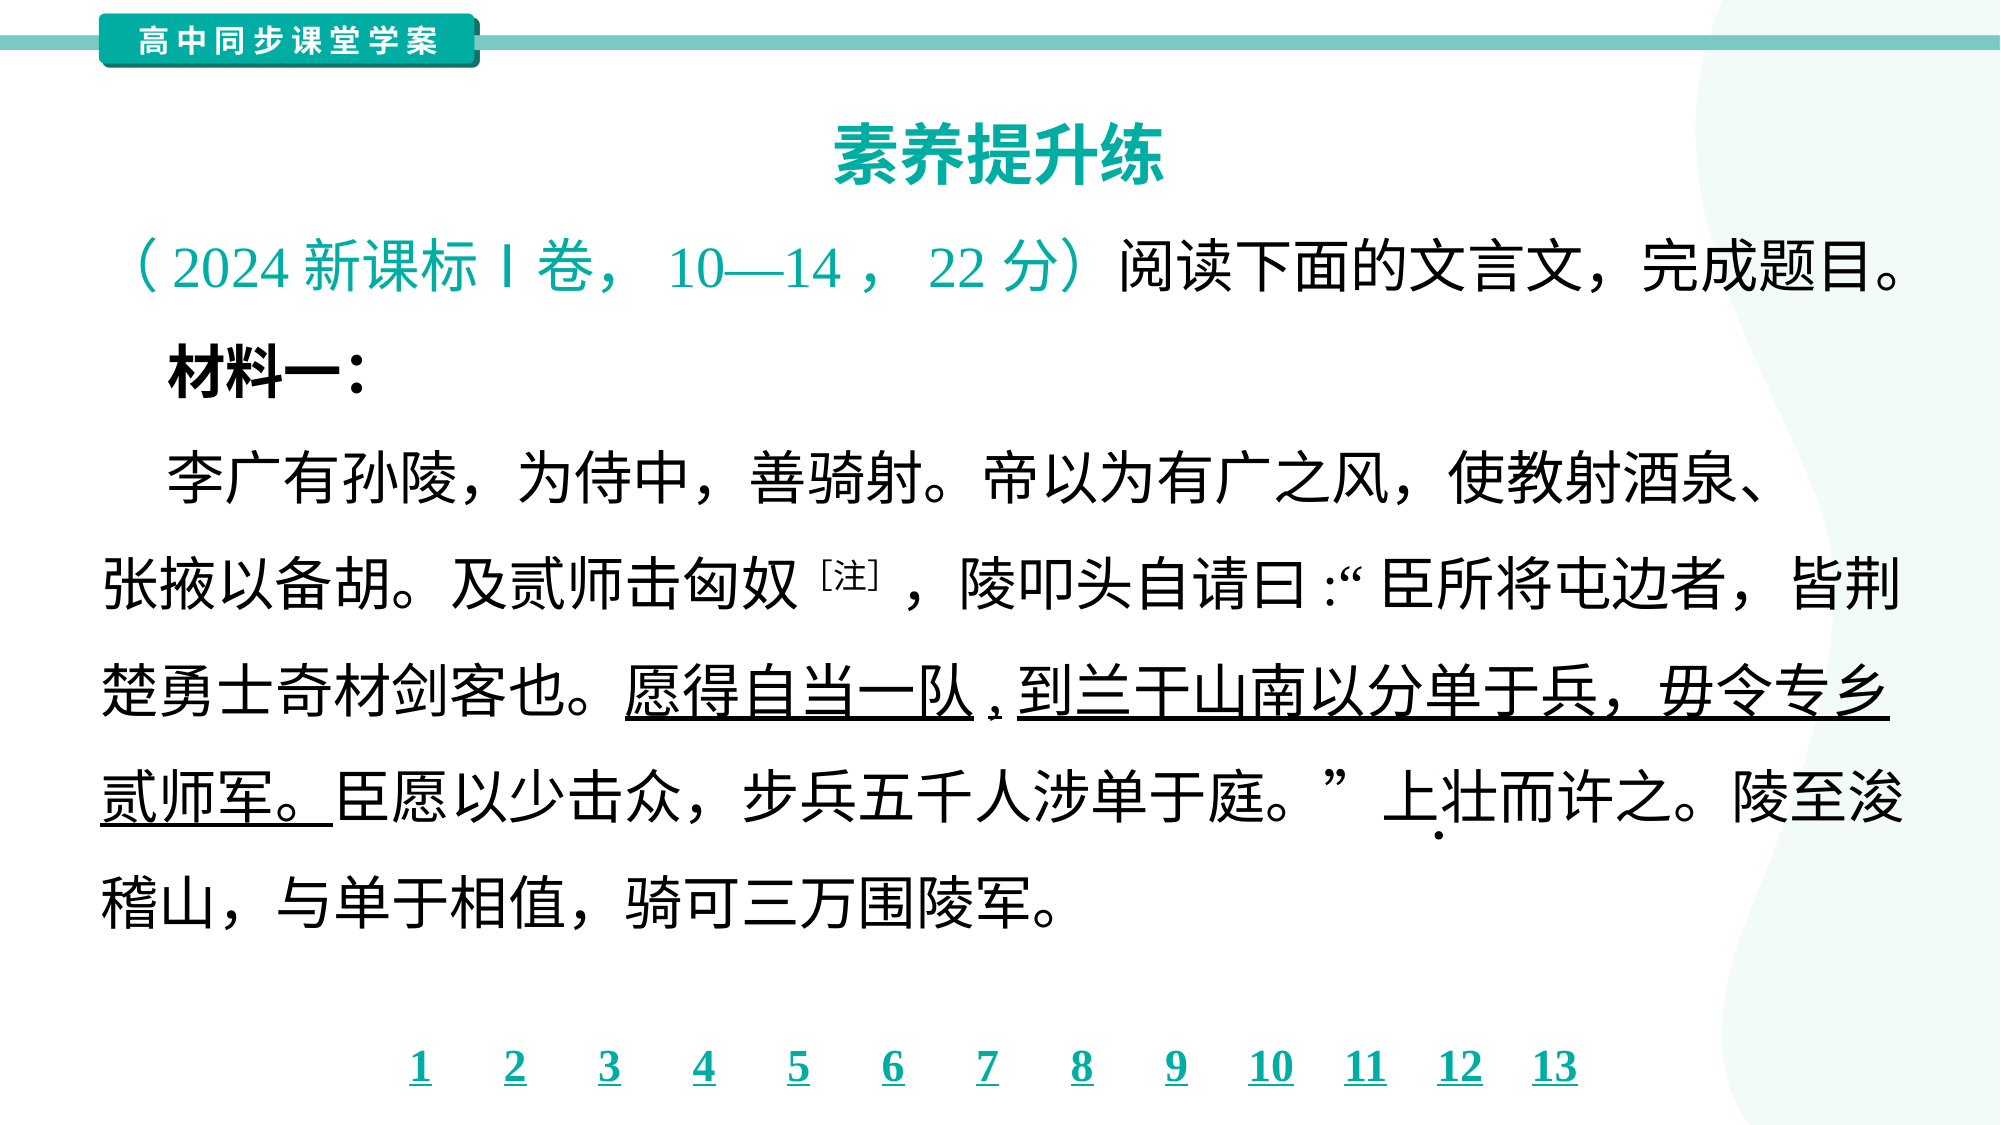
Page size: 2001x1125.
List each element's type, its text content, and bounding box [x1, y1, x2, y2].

text_box [1434, 831, 1443, 840]
picture [0, 0, 2000, 1125]
text_box （2024新课标Ⅰ卷，10—14，22分）阅读下面的文言文，完成题目。 材料一： 李广有孙陵，为侍中，善骑射。帝以为有广之风，使教射酒泉、 张掖以备胡。及贰师击匈奴［注］，陵叩头自请曰:“臣所将屯边者，皆荆 楚勇士奇材剑客也。愿得自当一队,到兰干山南以分单于兵，毋令专乡 贰师军。臣愿以少击众，步兵五千人涉单于庭。”上壮而许之。陵至浚 稽山，与单于相值，骑可三万围陵军。 [100, 192, 1899, 937]
text_box 素养提升练 [100, 76, 1899, 192]
